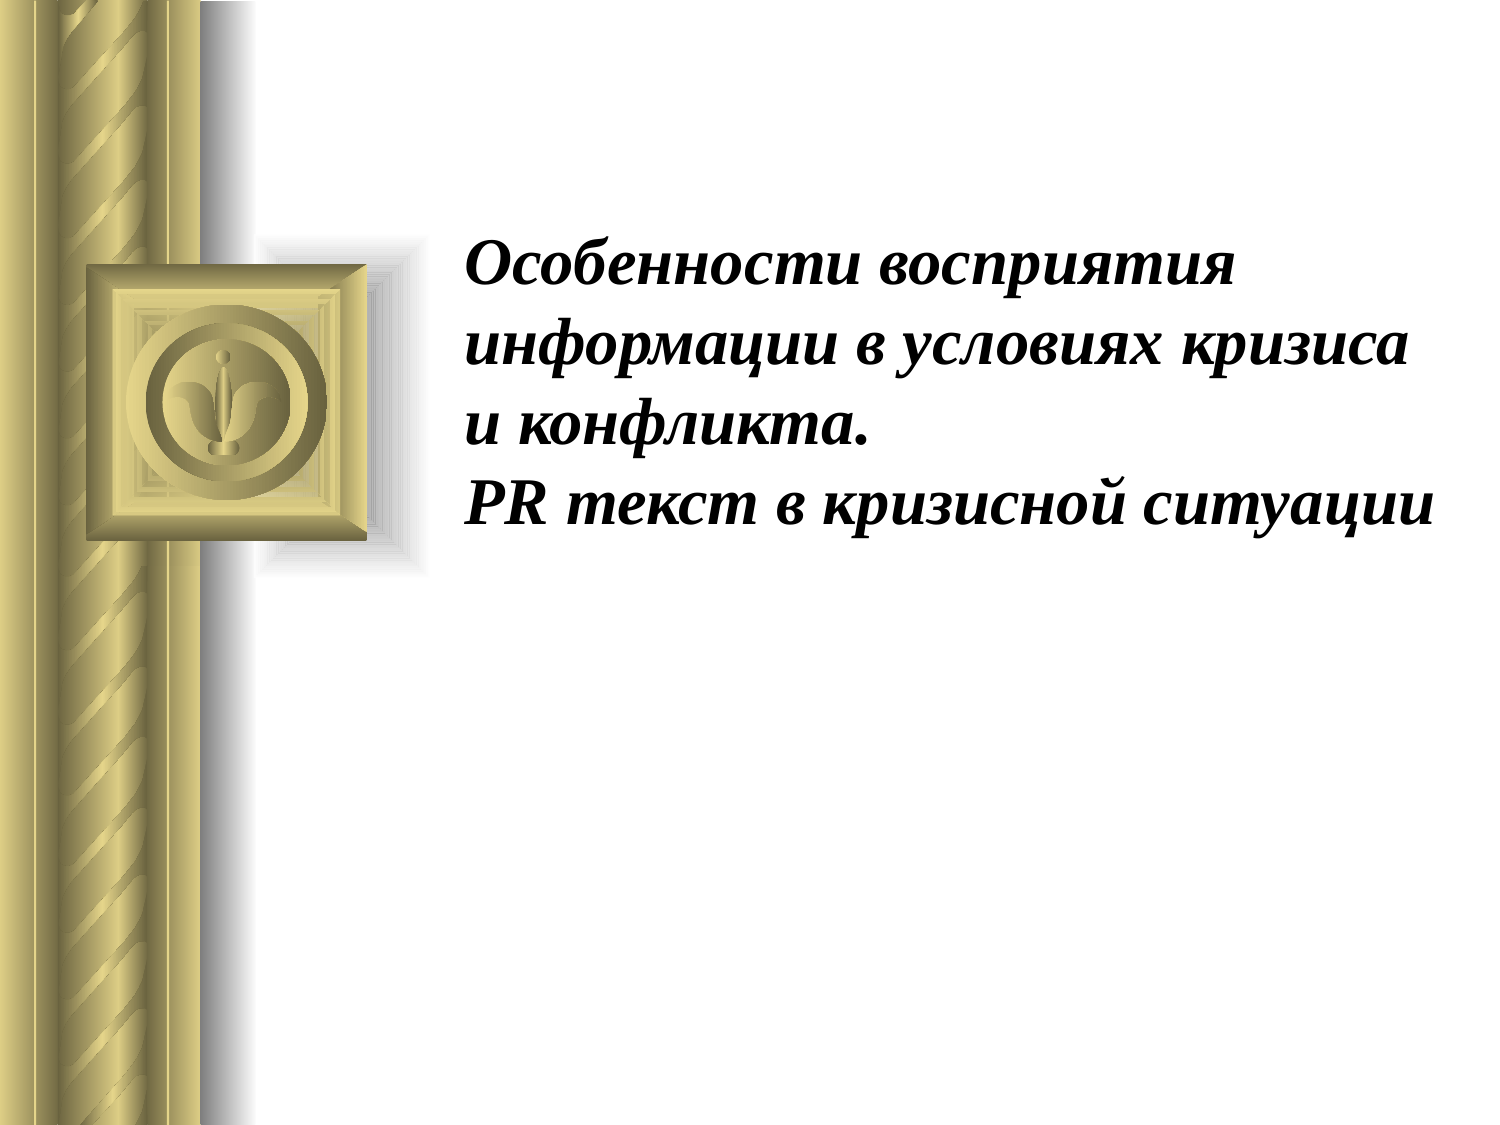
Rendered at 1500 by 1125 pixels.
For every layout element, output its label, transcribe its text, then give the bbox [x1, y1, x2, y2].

title Особенности восприятия информации в условиях кризиса и конфликта. PR текст в кризисной ситуации [448, 226, 1476, 610]
